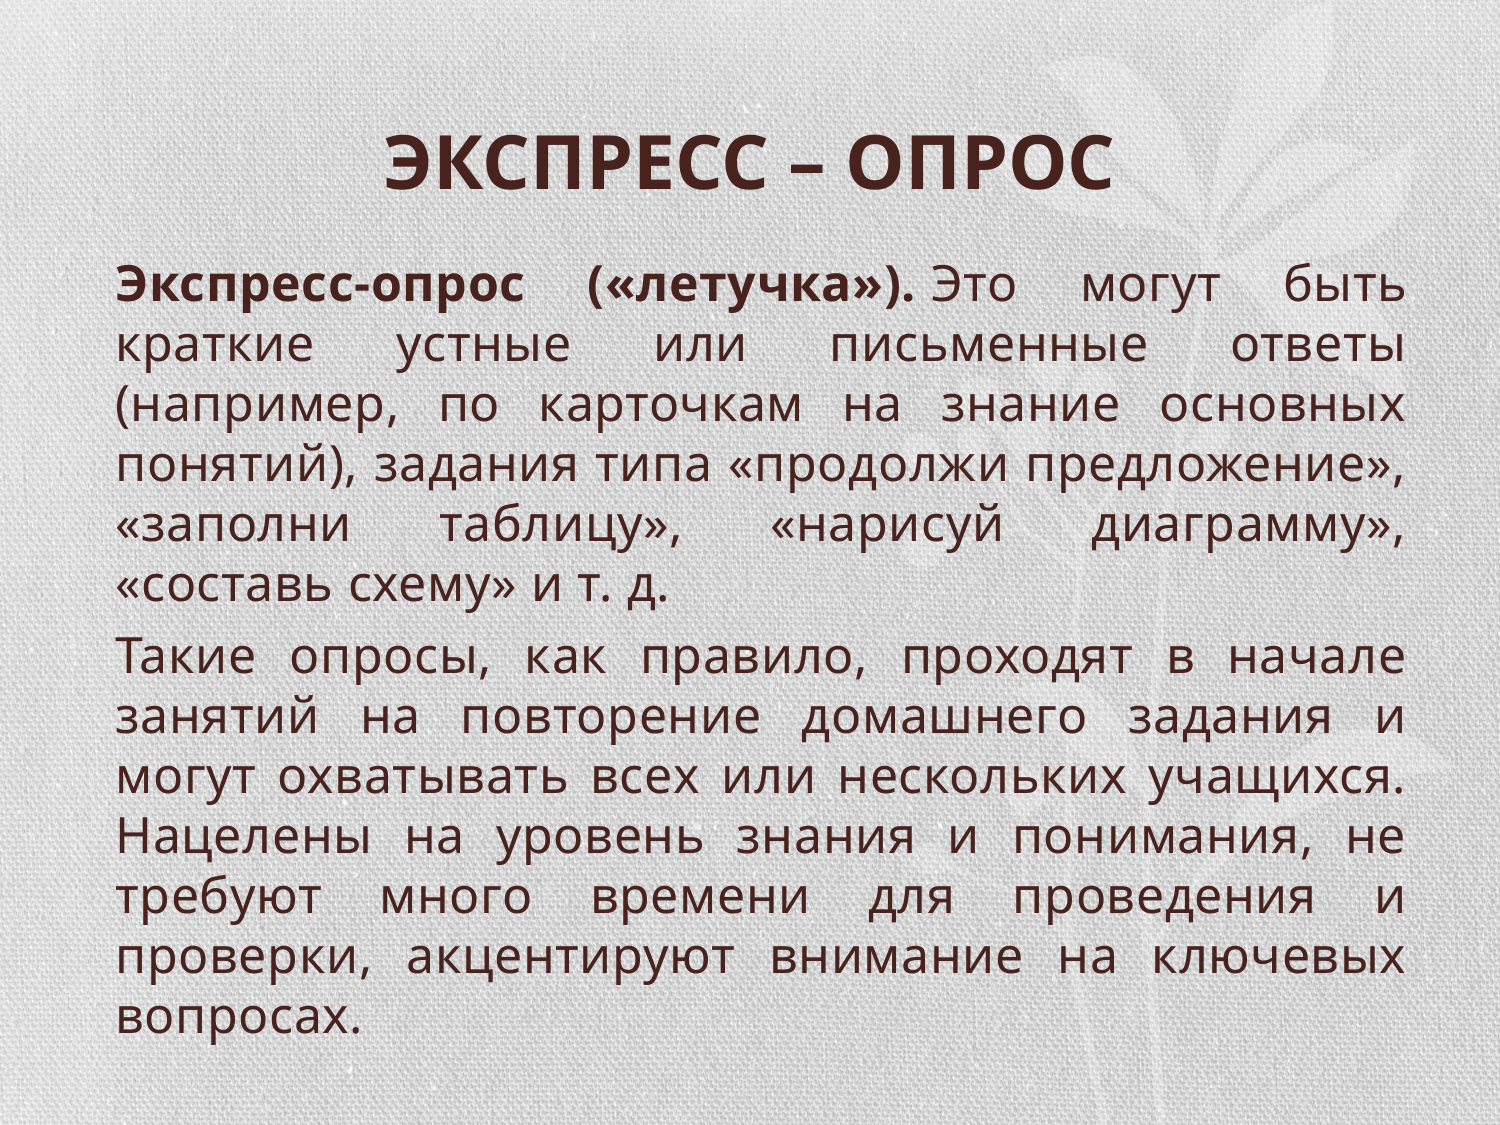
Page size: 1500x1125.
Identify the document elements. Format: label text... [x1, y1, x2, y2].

list Экспресс-опрос («летучка»). Это могут быть краткие устные или письменные ответы (например, по карточкам на знание основных понятий), задания типа «продолжи предложение», «заполни таблицу», «нарисуй диаграмму», «составь схему» и т. д. Такие опросы, как правило, проходят в начале занятий на повторение домашнего задания и могут охватывать всех или нескольких учащихся. Нацелены на уровень знания и понимания, не требуют много времени для проведения и проверки, акцентируют внимание на ключевых вопросах. [100, 243, 1424, 1054]
title ЭКСПРЕСС – ОПРОС [45, 37, 1455, 213]
